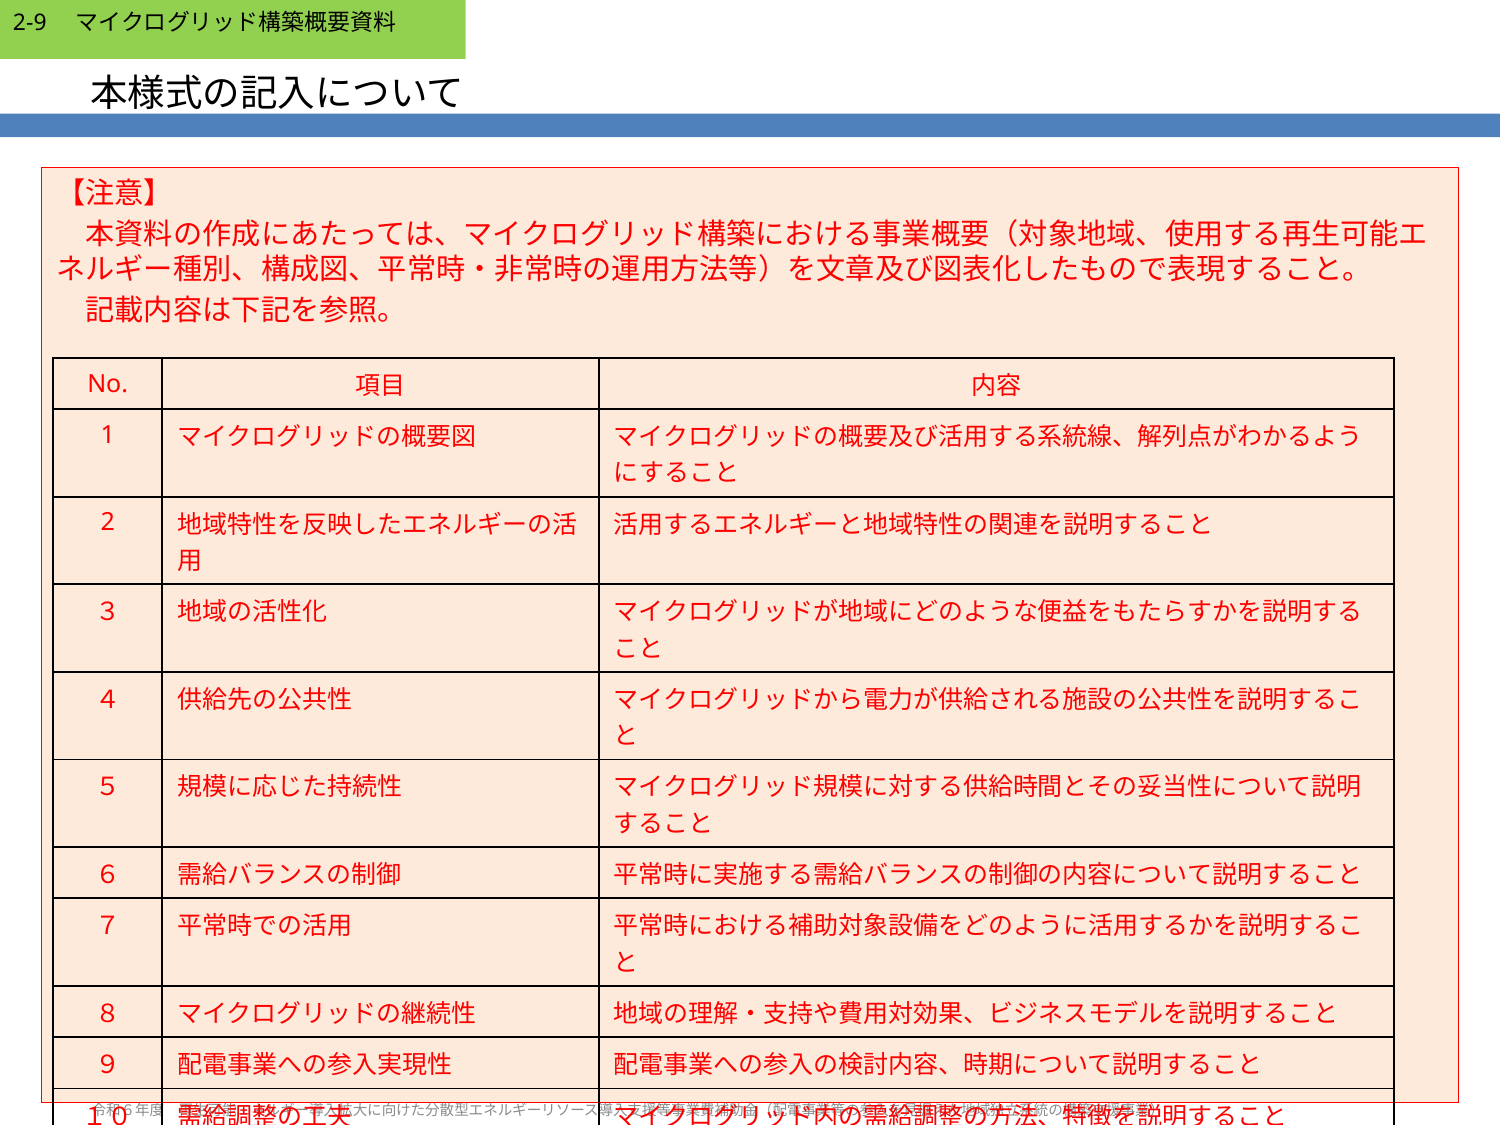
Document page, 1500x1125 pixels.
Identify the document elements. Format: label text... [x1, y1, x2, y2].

table_header 内容 [600, 359, 1393, 408]
table_cell マイクログリッド規模に対する供給時間とその妥当性について説明すること [600, 760, 1393, 846]
table_cell １０ [54, 1089, 161, 1125]
table_cell マイクログリッドの概要及び活用する系統線、解列点がわかるようにすること [600, 410, 1393, 496]
table_cell 平常時に実施する需給バランスの制御の内容について説明すること [600, 848, 1393, 897]
table_cell ６ [54, 848, 161, 897]
table_cell マイクログリッドが地域にどのような便益をもたらすかを説明すること [600, 585, 1393, 671]
table_cell ３ [54, 585, 161, 671]
table_cell マイクログリッドの概要図 [163, 410, 598, 496]
table_cell 地域の活性化 [163, 585, 598, 671]
table_cell 需給調整の工夫 [163, 1089, 598, 1125]
text_box 2-9 マイクログリッド構築概要資料 [0, 0, 467, 61]
table_cell 規模に応じた持続性 [163, 760, 598, 846]
list 【注意】 本資料の作成にあたっては、マイクログリッド構築における事業概要（対象地域、使用する再生可能エネルギー種別、構成図、平常時・非常時の運用方法等）を文章及び図表化したもので表現すること。 記載内容は下記を参照。 [41, 167, 1459, 1103]
table_cell 配電事業への参入の検討内容、時期について説明すること [600, 1038, 1393, 1088]
table_cell 平常時での活用 [163, 899, 598, 985]
table_header No. [54, 359, 161, 408]
table_cell ９ [54, 1038, 161, 1088]
table_cell ４ [54, 673, 161, 759]
table_cell 1 [54, 410, 161, 496]
table_cell マイクログリッド内の需給調整の方法、特徴を説明すること [600, 1089, 1393, 1125]
table_cell ５ [54, 760, 161, 846]
table_cell 2 [54, 498, 161, 583]
table_cell マイクログリッドから電力が供給される施設の公共性を説明すること [600, 673, 1393, 759]
table_header 項目 [163, 359, 598, 408]
table_cell 活用するエネルギーと地域特性の関連を説明すること [600, 498, 1393, 583]
table_cell 地域の理解・支持や費用対効果、ビジネスモデルを説明すること [600, 987, 1393, 1036]
table_cell 地域特性を反映したエネルギーの活用 [163, 498, 598, 583]
table_cell ８ [54, 987, 161, 1036]
table_cell ７ [54, 899, 161, 985]
table_cell 平常時における補助対象設備をどのように活用するかを説明すること [600, 899, 1393, 985]
table_cell 需給バランスの制御 [163, 848, 598, 897]
table_cell 配電事業への参入実現性 [163, 1038, 598, 1088]
table_cell マイクログリッドの継続性 [163, 987, 598, 1036]
table_cell 供給先の公共性 [163, 673, 598, 759]
title 本様式の記入について [75, 45, 1425, 138]
